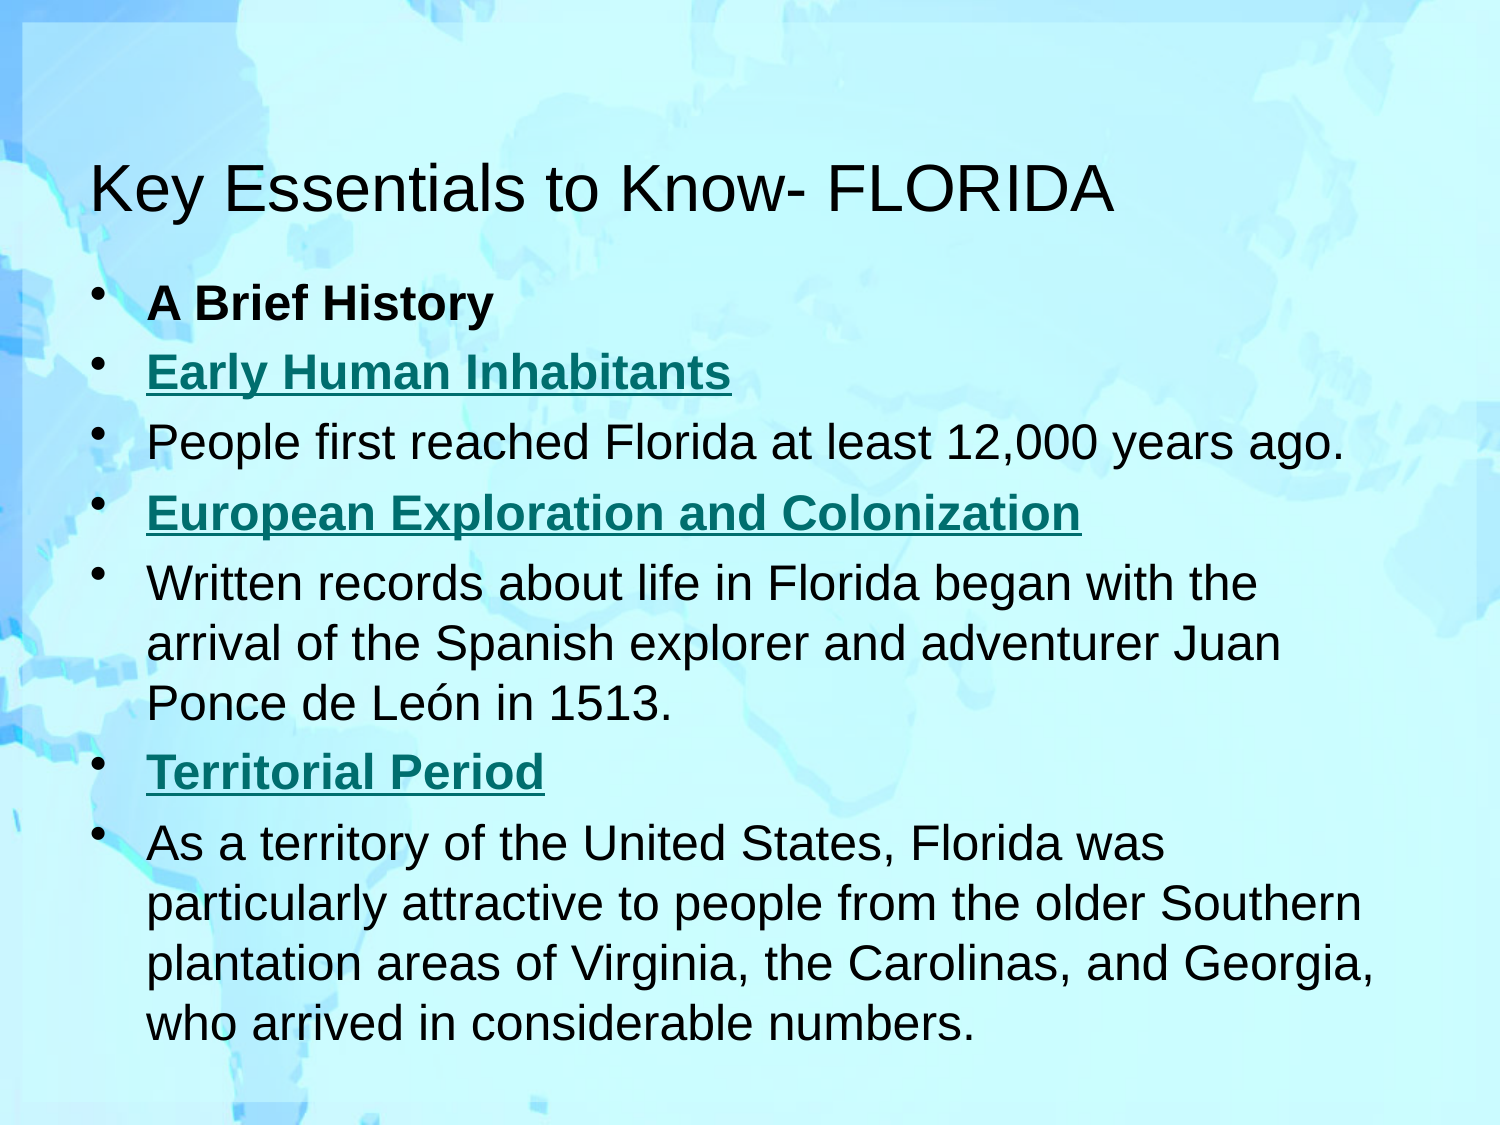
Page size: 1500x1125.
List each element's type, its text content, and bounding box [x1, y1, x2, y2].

picture [0, 0, 1500, 1125]
title Key Essentials to Know- FLORIDA [74, 45, 1425, 233]
list A Brief History Early Human Inhabitants People first reached Florida at least 12,000 years ago. European Exploration and Colonization Written records about life in Florida began with the arrival of the Spanish explorer and adventurer Juan Ponce de León in 1513. Territorial Period As a territory of the United States, Florida was particularly attractive to people from the older Southern plantation areas of Virginia, the Carolinas, and Georgia, who arrived in considerable numbers. [74, 262, 1425, 1005]
